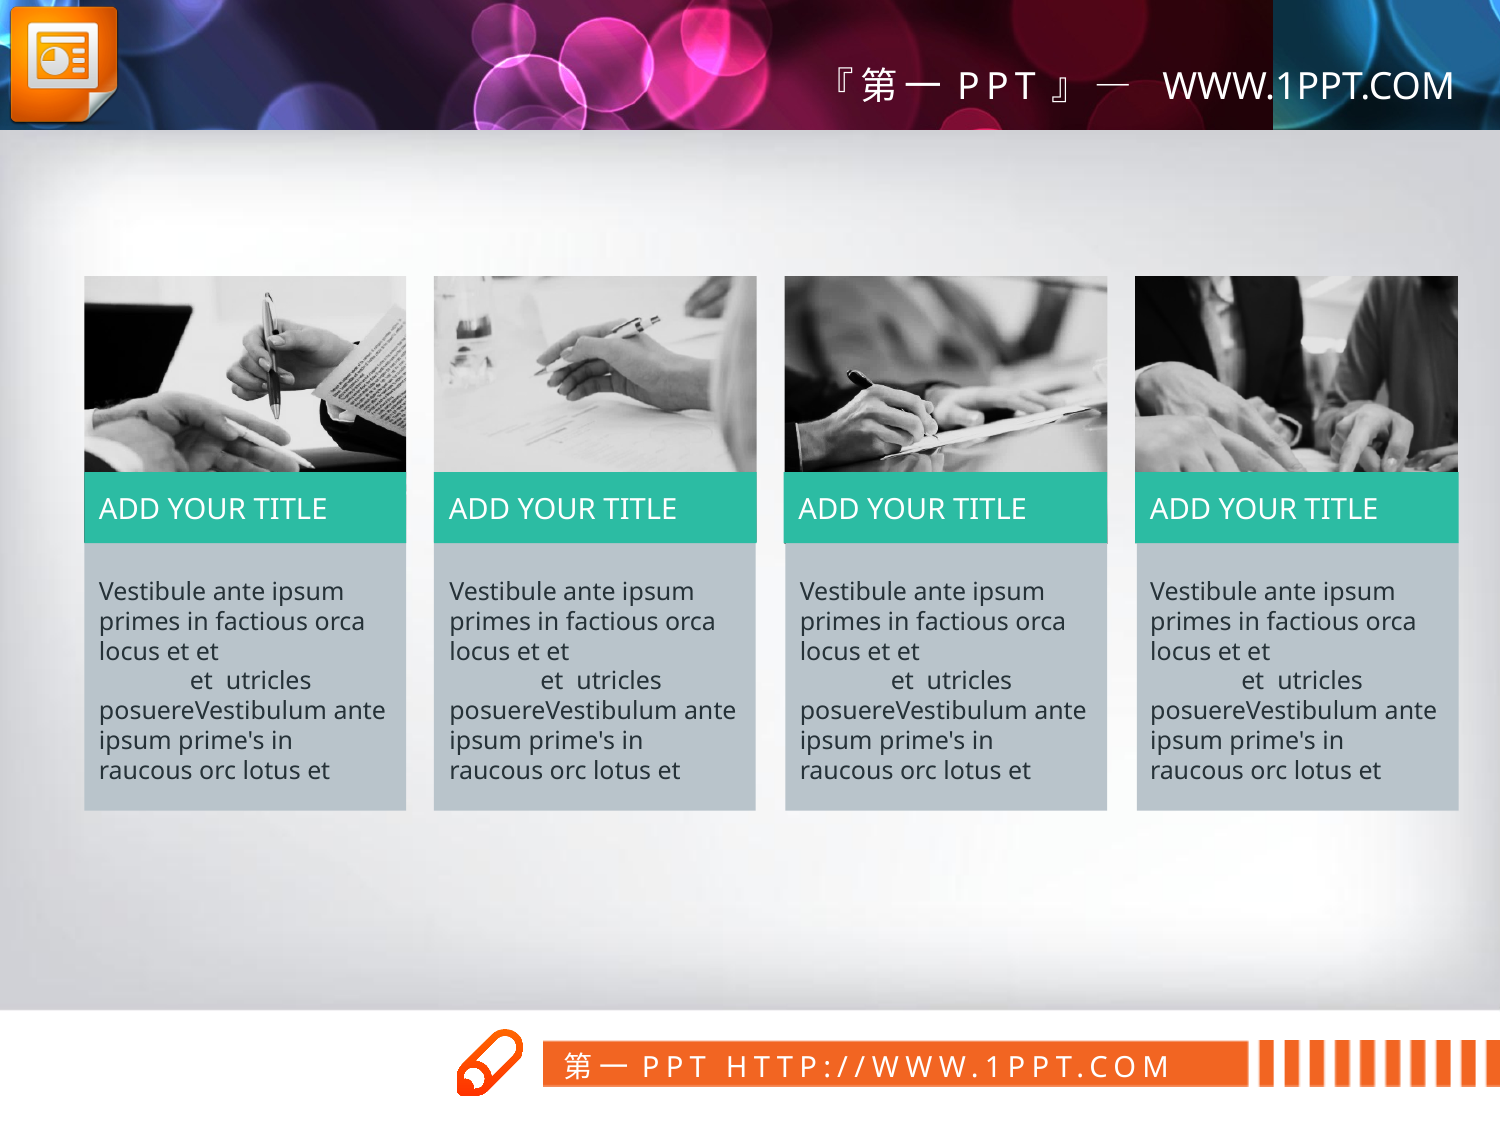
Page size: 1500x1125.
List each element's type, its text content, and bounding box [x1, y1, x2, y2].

picture [0, 0, 1500, 1012]
text_box [433, 549, 756, 811]
text_box [1136, 550, 1459, 811]
text_box Vestibule ante ipsum primes in factious orca locus et et et utricles posuereVestibulum ante ipsum prime's in raucous orc lotus et [785, 567, 1106, 792]
text_box Vestibule ante ipsum primes in factious orca locus et et et utricles posuereVestibulum ante ipsum prime's in raucous orc lotus et [84, 567, 405, 792]
text_box Vestibule ante ipsum primes in factious orca locus et et et utricles posuereVestibulum ante ipsum prime's in raucous orc lotus et [1135, 567, 1456, 792]
picture [543, 1040, 1500, 1087]
text_box Vestibule ante ipsum primes in factious orca locus et et et utricles posuereVestibulum ante ipsum prime's in raucous orc lotus et [434, 567, 756, 792]
text_box [84, 550, 407, 811]
text_box [785, 550, 1108, 811]
